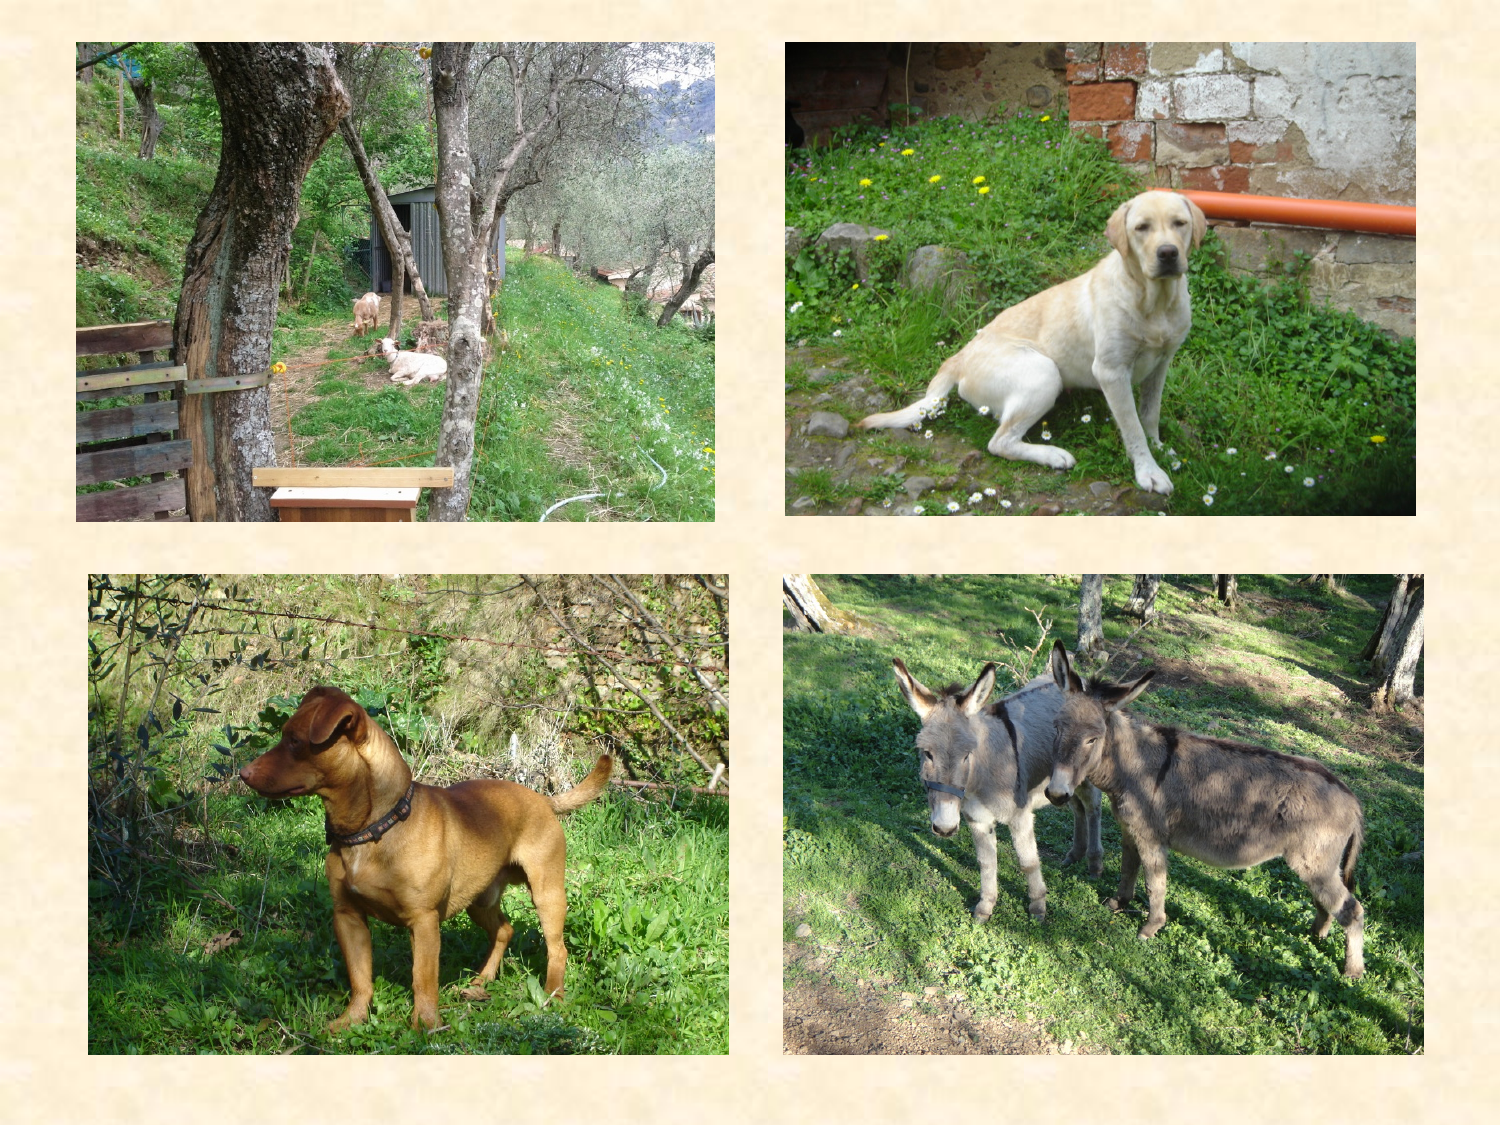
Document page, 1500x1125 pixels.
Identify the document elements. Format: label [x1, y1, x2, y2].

list [76, 42, 715, 522]
picture [0, 0, 1500, 1125]
